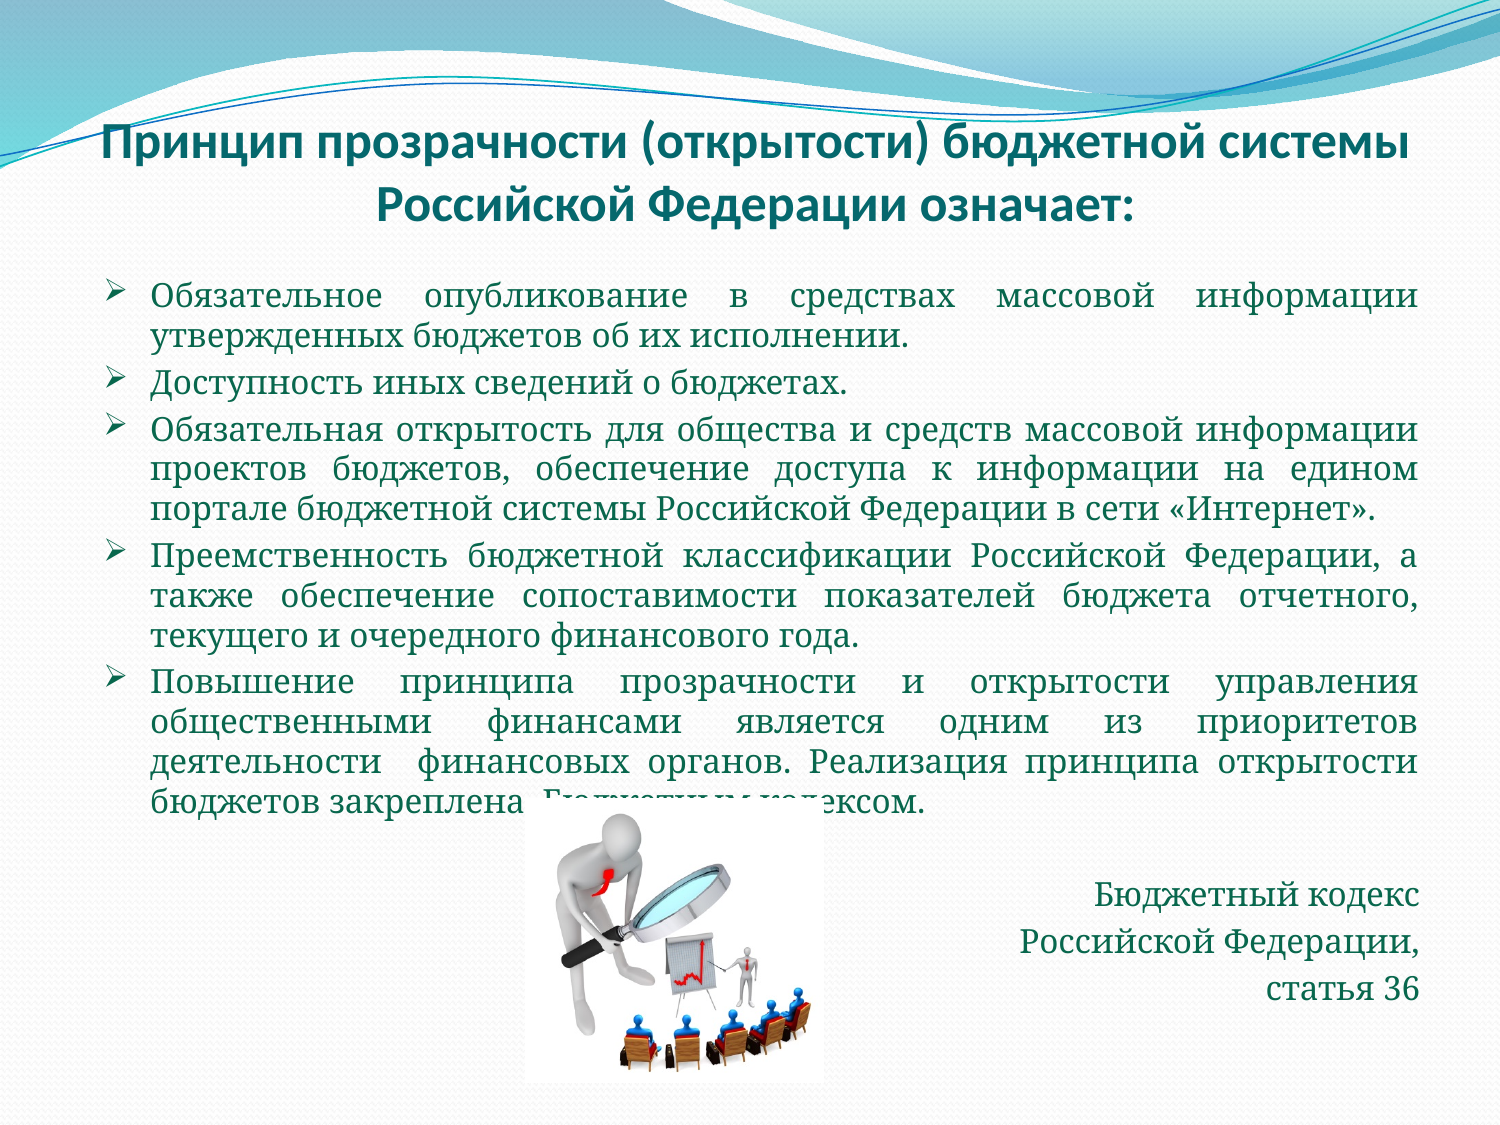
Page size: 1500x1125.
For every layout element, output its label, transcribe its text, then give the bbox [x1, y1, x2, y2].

table_cell [824, 800, 829, 1047]
title Принцип прозрачности (открытости) бюджетной системы Российской Федерации означает: [88, 19, 1424, 232]
list Обязательное опубликование в средствах массовой информации утвержденных бюджетов об их исполнении. Доступность иных сведений о бюджетах. Обязательная открытость для общества и средств массовой информации проектов бюджетов, обеспечение доступа к информации на едином портале бюджетной системы Российской Федерации в сети «Интернет». Преемственность бюджетной классификации Российской Федерации, а также обеспечение сопоставимости показателей бюджета отчетного, текущего и очередного финансового года. Повышение принципа прозрачности и открытости управления общественными финансами является одним из приоритетов деятельности финансовых органов. Реализация принципа открытости бюджетов закреплена Бюджетным кодексом. Бюджетный кодекс Российской Федерации, статья 36 [100, 267, 1424, 1047]
picture [525, 798, 824, 1083]
table_cell [518, 799, 525, 1047]
